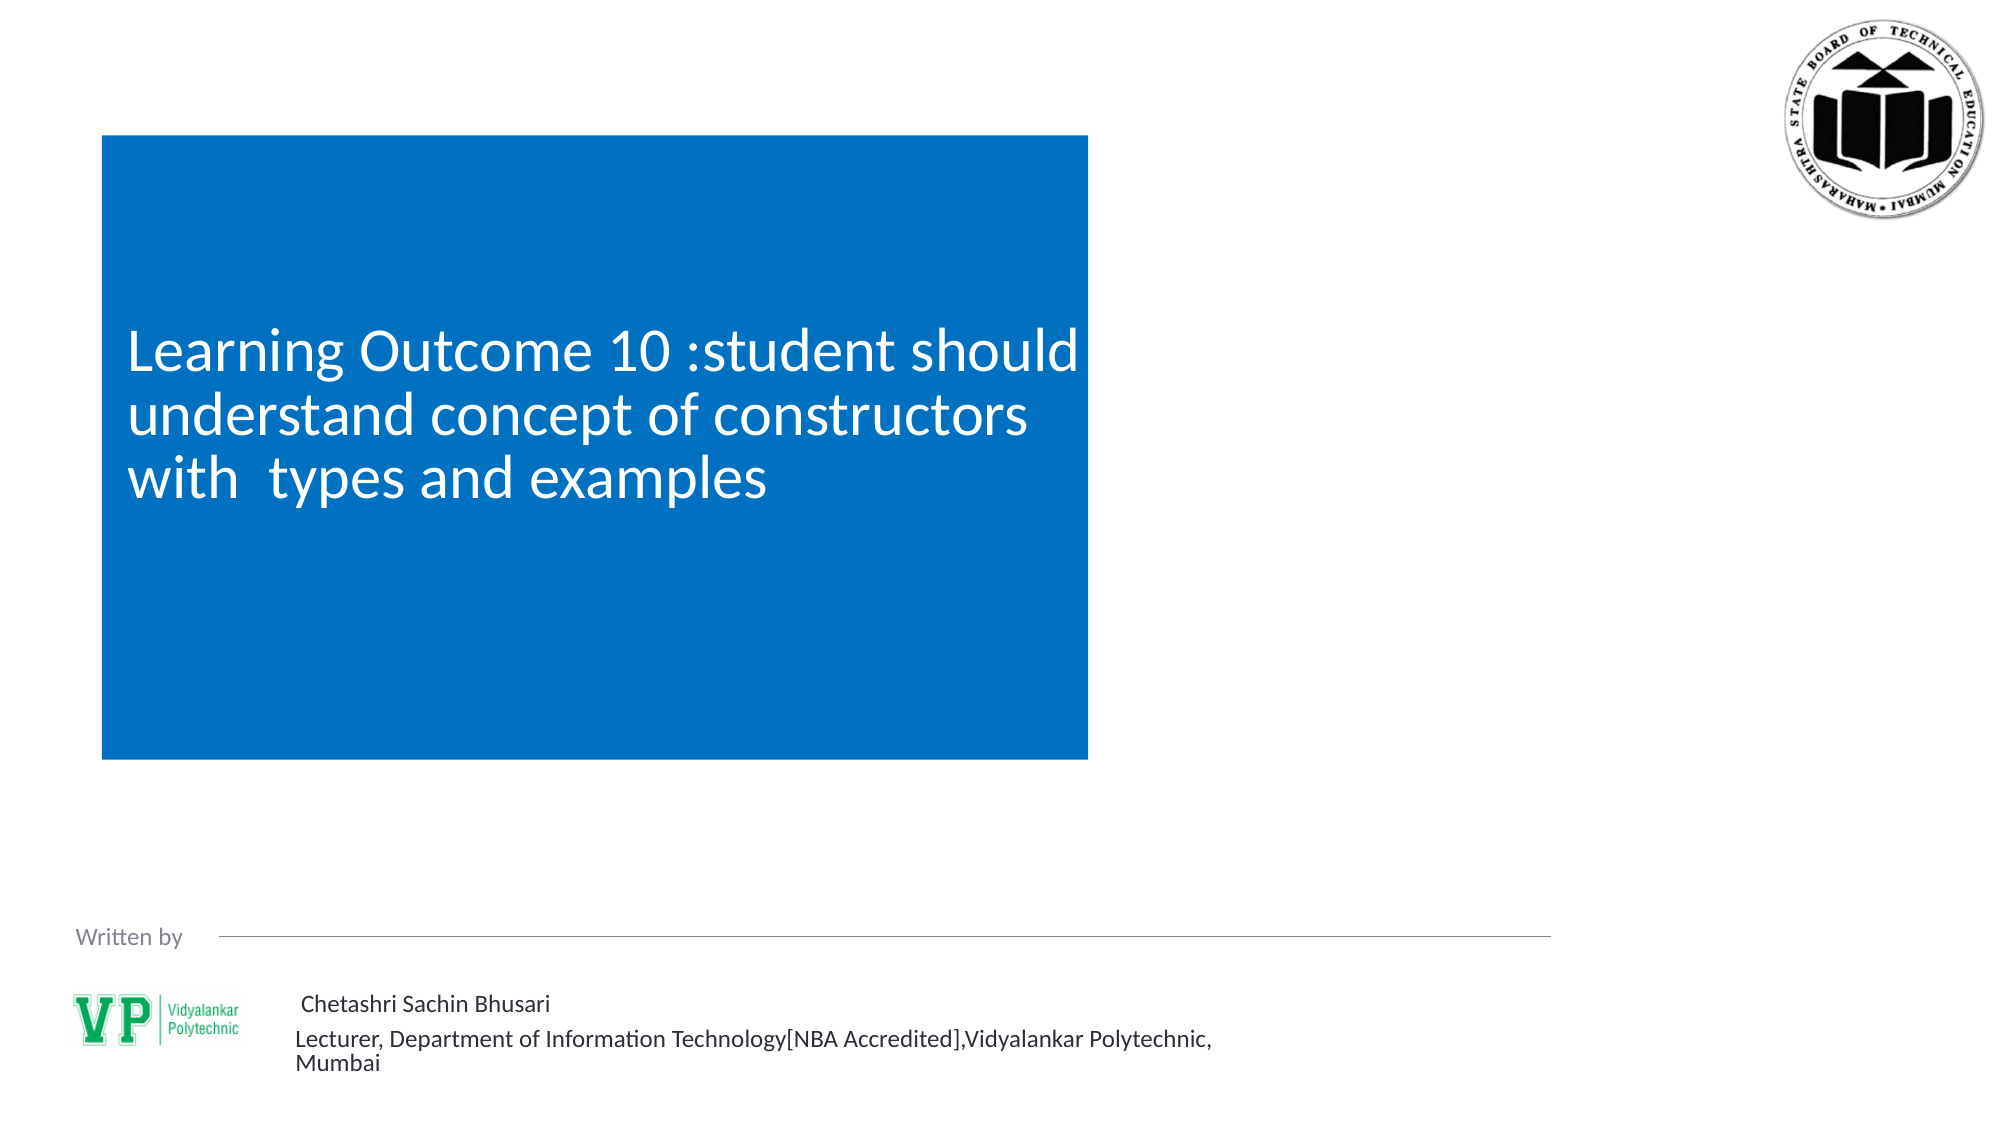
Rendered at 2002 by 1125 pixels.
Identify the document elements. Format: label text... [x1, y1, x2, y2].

list Lecturer, Department of Information Technology[NBA Accredited],Vidyalankar Polytechnic, Mumbai [295, 1028, 1302, 1058]
list Chetashri Sachin Bhusari [295, 990, 726, 1017]
picture [68, 990, 246, 1050]
picture [1764, 0, 2001, 237]
title Learning Outcome 10 :student should understand concept of constructors with types and examples [127, 320, 1087, 524]
